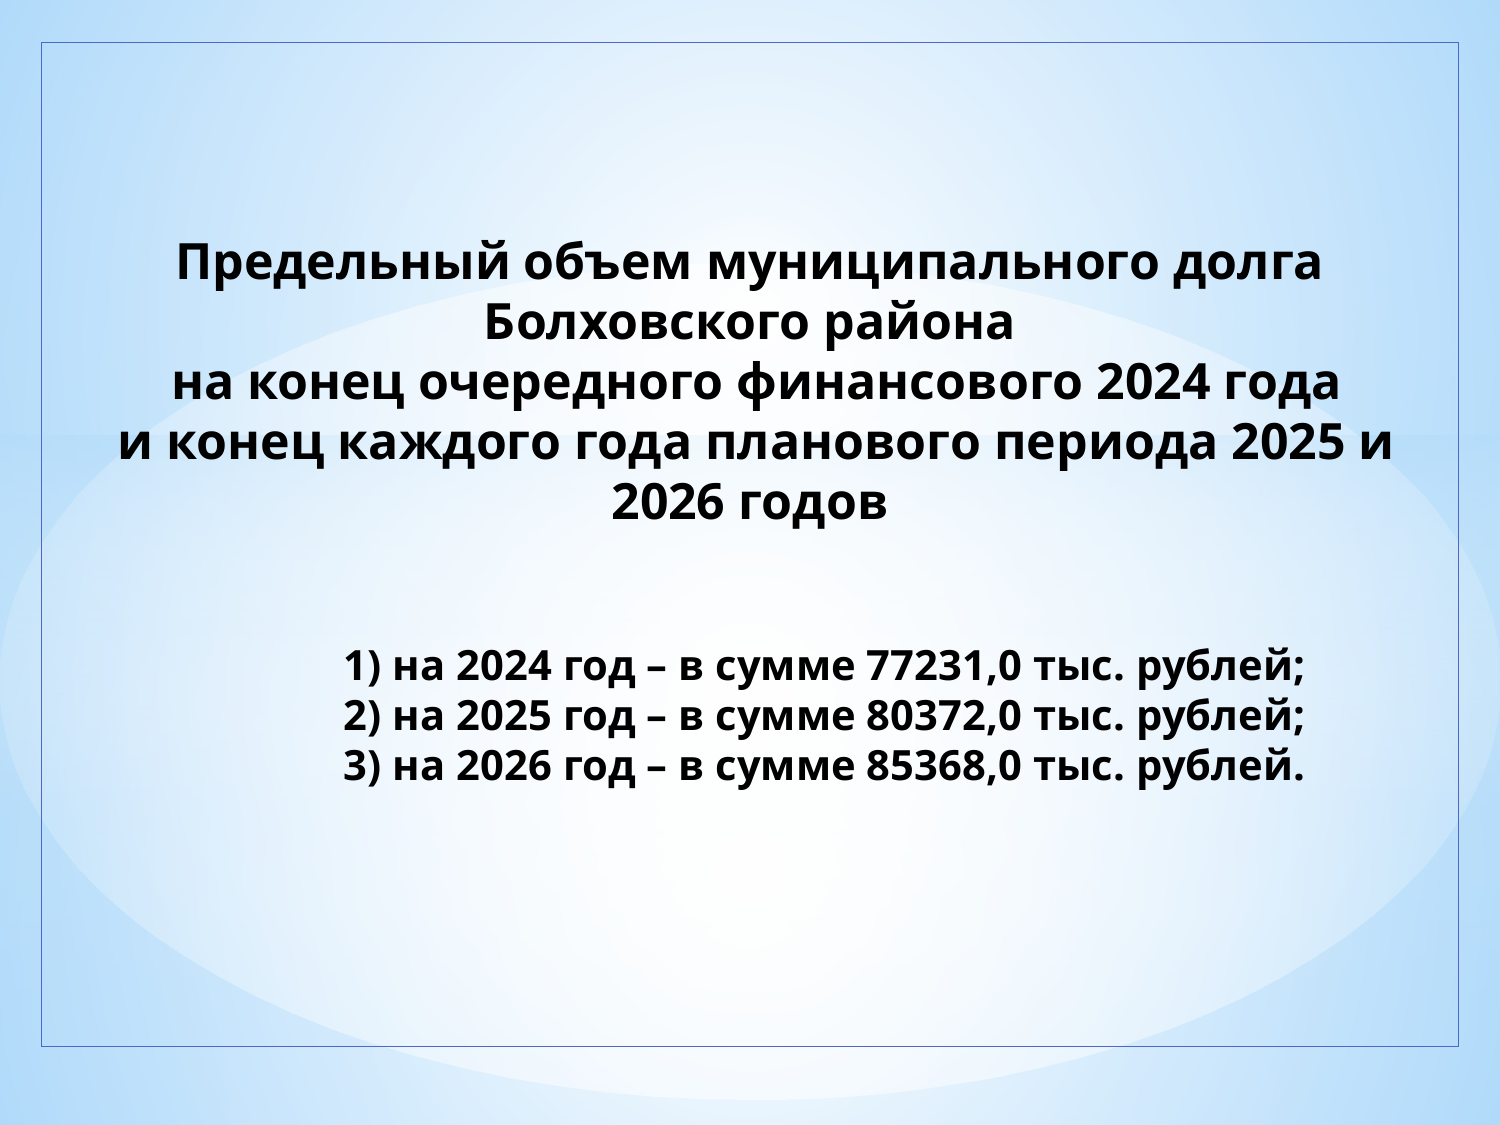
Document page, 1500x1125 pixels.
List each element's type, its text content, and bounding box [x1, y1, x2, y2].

title Предельный объем муниципального долга Болховского района на конец очередного финансового 2024 года и конец каждого года планового периода 2025 и 2026 годов 1) на 2024 год – в сумме 77231,0 тыс. рублей; 2) на 2025 год – в сумме 80372,0 тыс. рублей; 3) на 2026 год – в сумме 85368,0 тыс. рублей. [41, 42, 1459, 1047]
